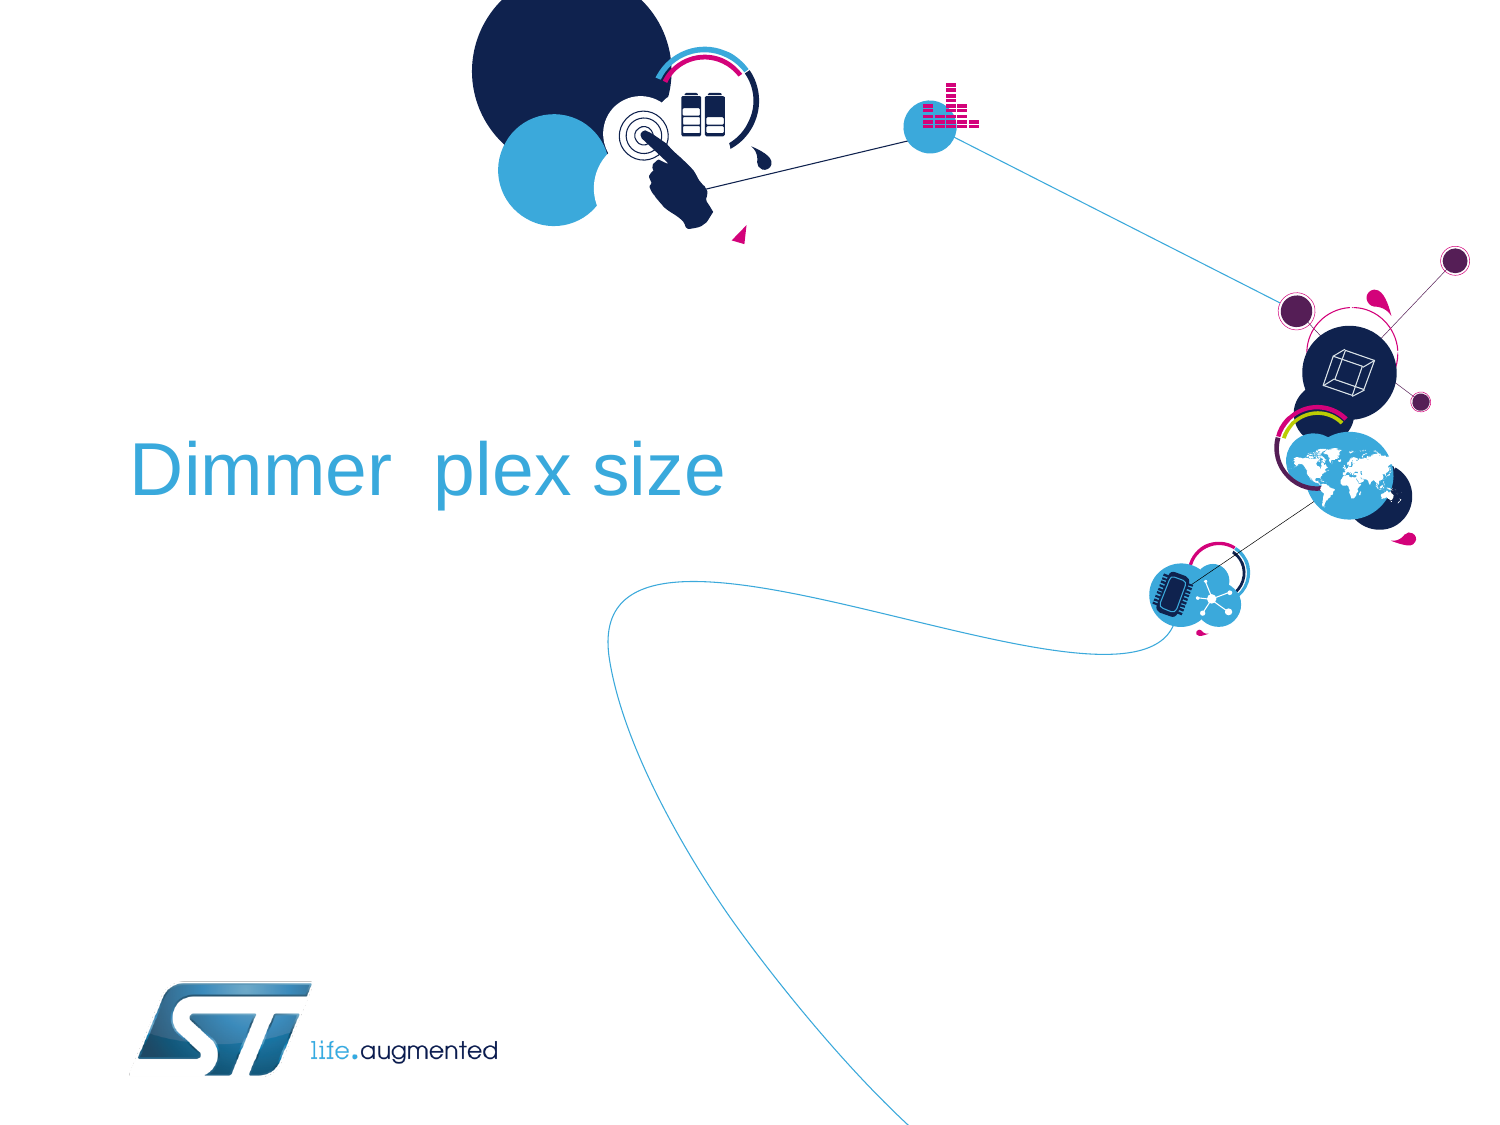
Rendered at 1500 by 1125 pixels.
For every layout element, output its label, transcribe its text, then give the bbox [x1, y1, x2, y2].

picture [112, 964, 514, 1094]
title Dimmer plex size [115, 276, 1390, 518]
